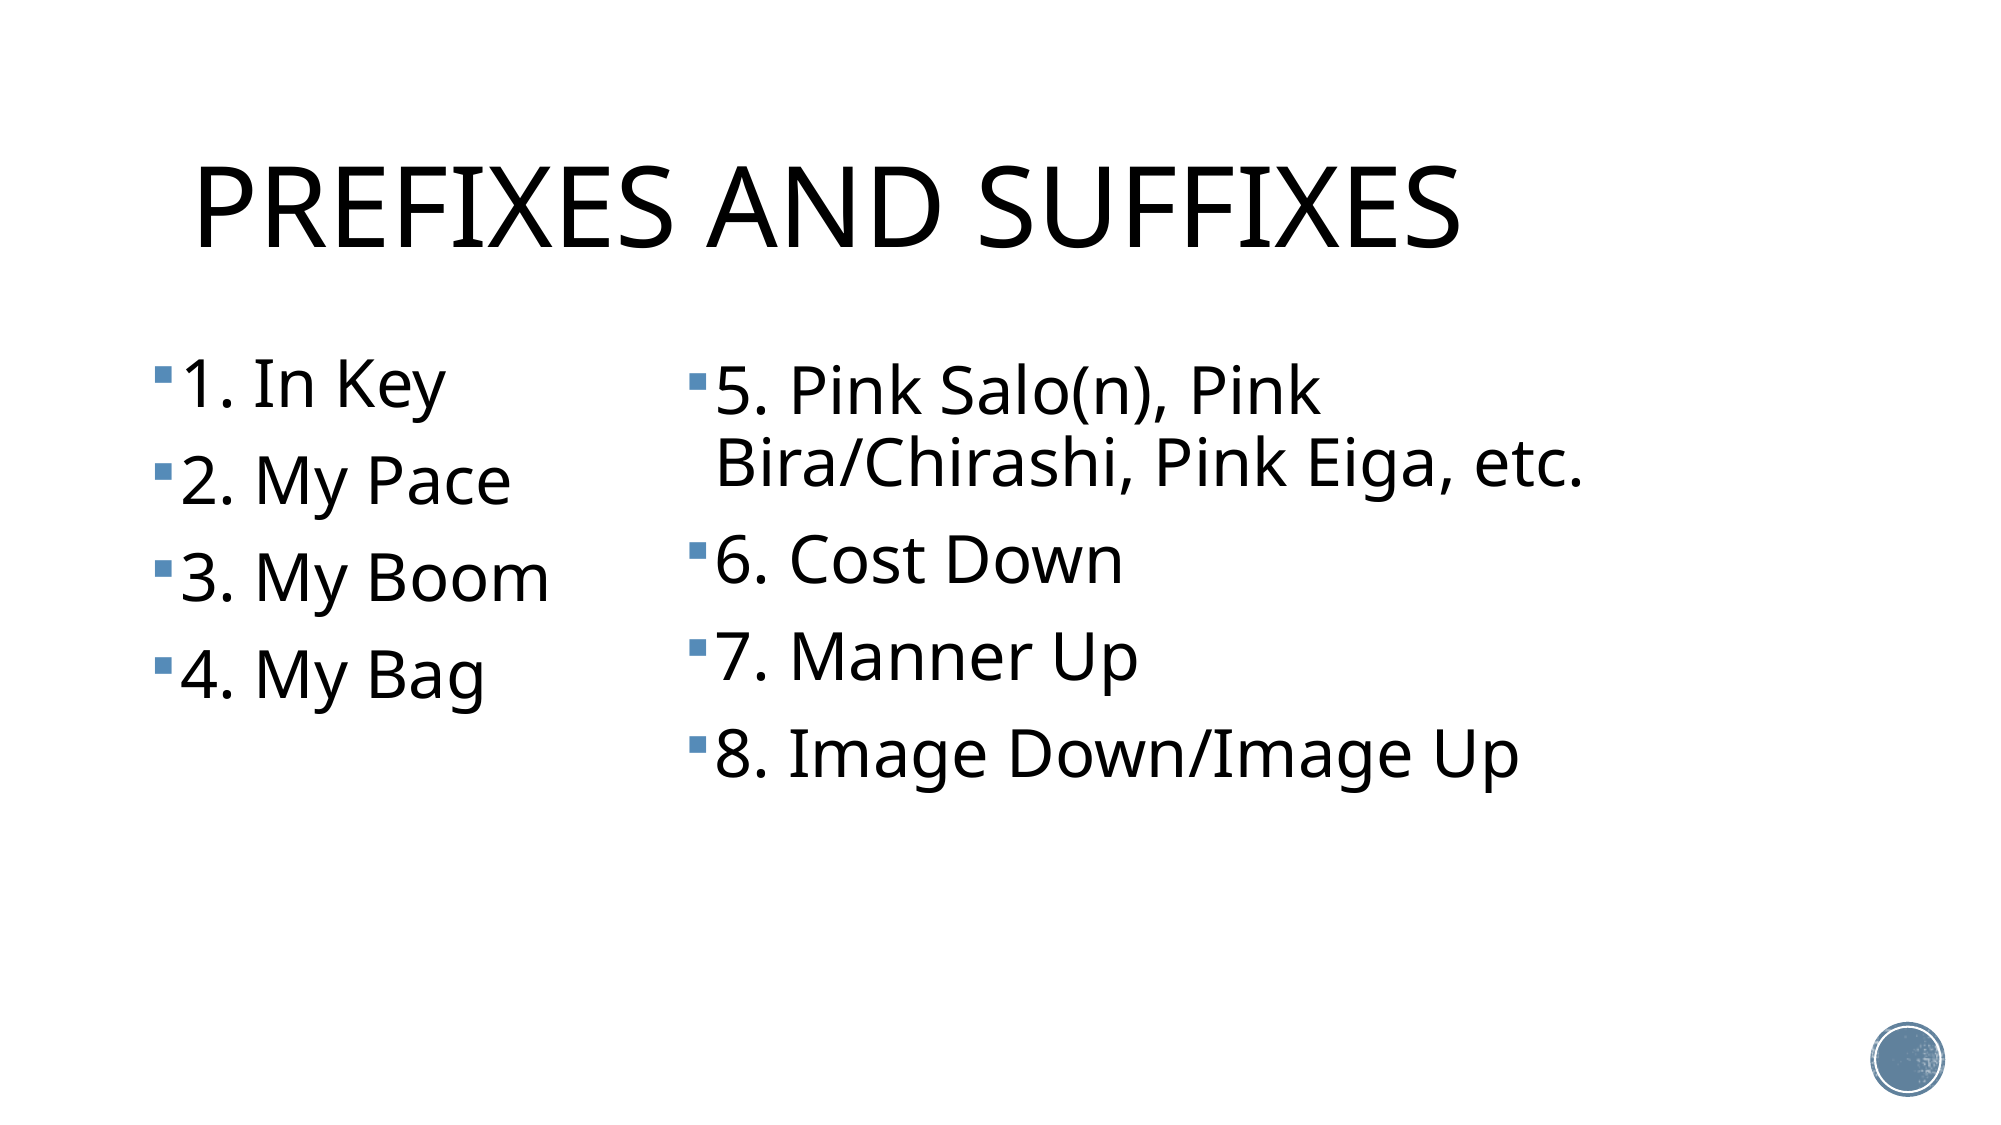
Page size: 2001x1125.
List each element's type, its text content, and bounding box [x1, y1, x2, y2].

text_box 5. Pink Salo(n), Pink Bira/Chirashi, Pink Eiga, etc. 6. Cost Down 7. Manner Up 8. Image Down/Image Up [669, 349, 1762, 1031]
title Prefixes and Suffixes [175, 79, 1826, 344]
list 1. In Key 2. My Pace 3. My Boom 4. My Bag [135, 342, 630, 1064]
